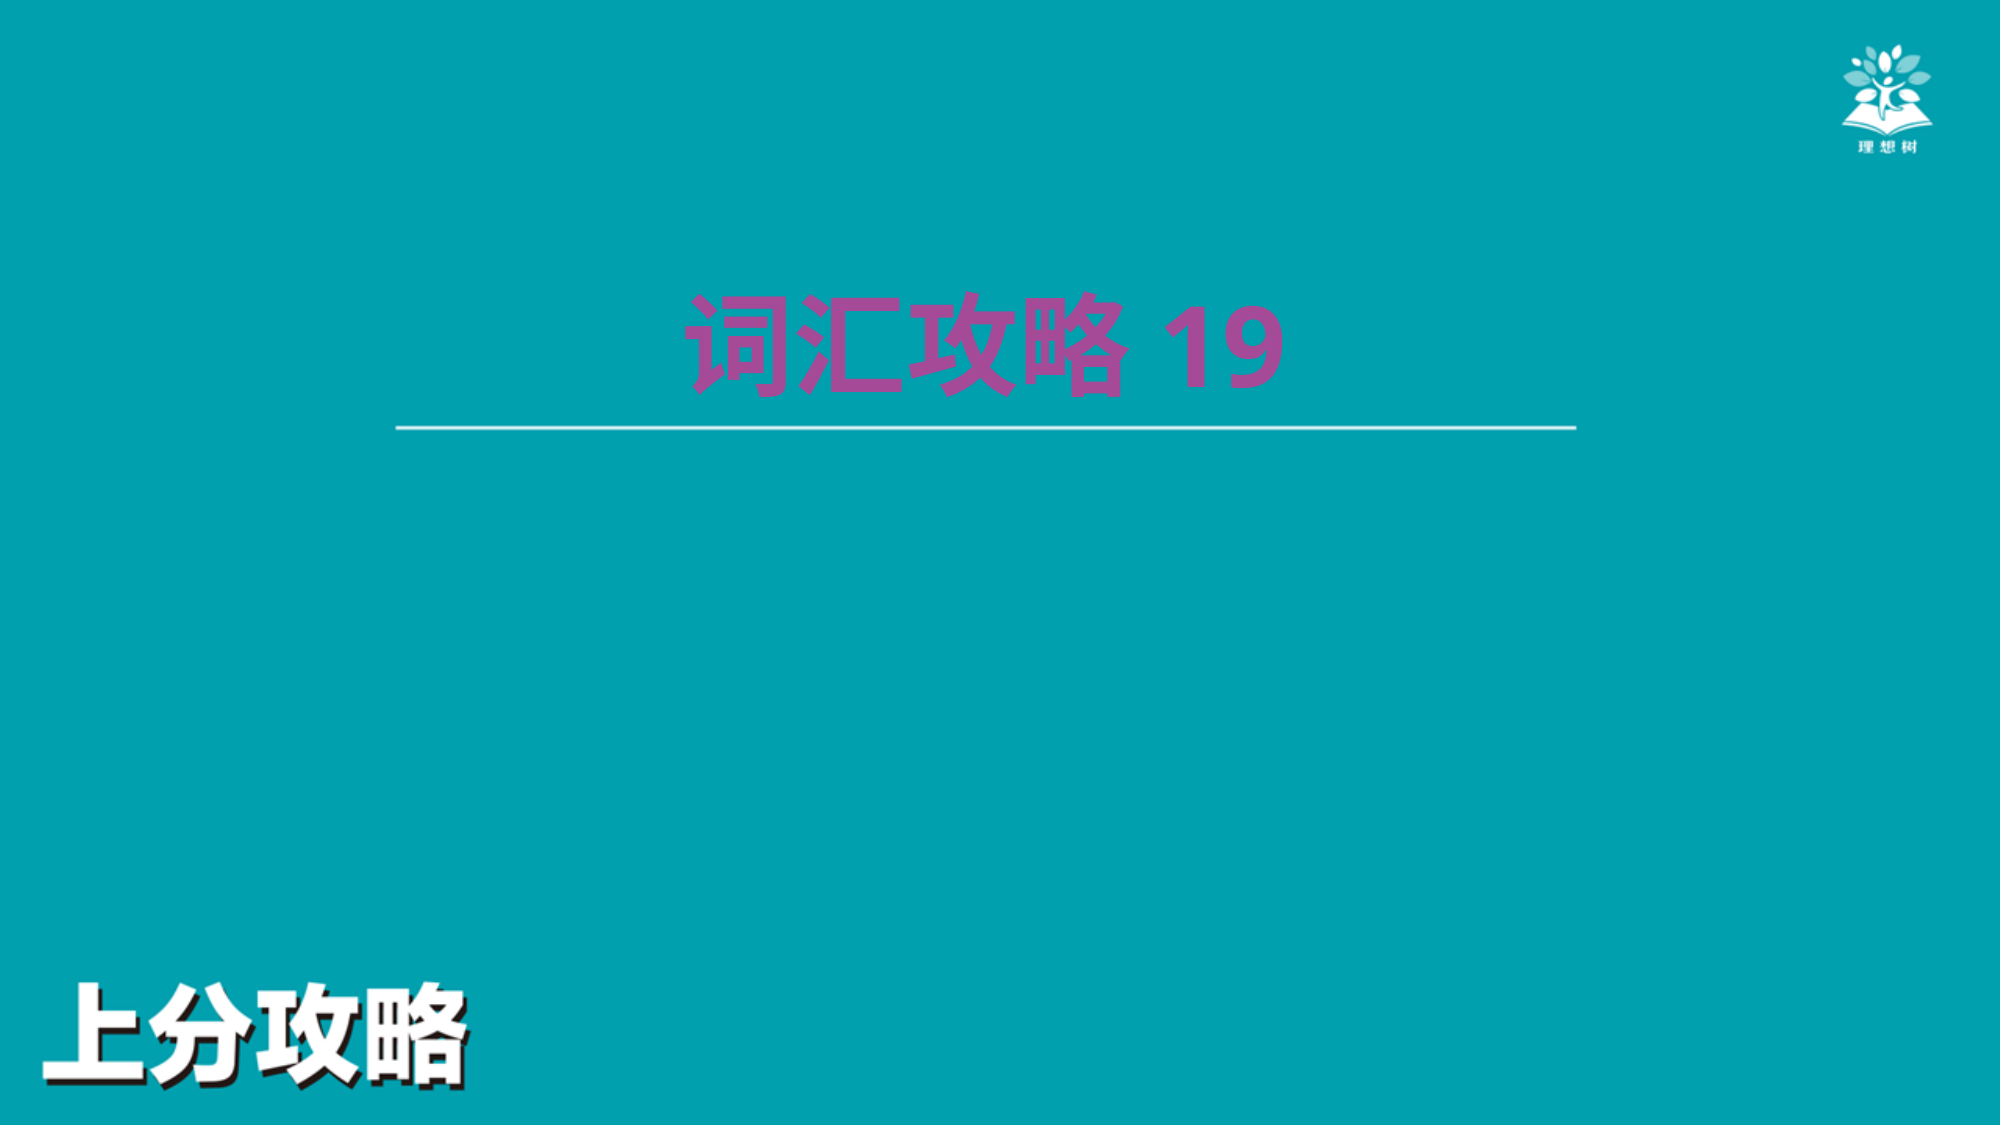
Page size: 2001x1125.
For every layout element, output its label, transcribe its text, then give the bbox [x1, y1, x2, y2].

picture [0, 0, 2000, 1125]
text_box 词汇攻略19 [391, 265, 1577, 417]
